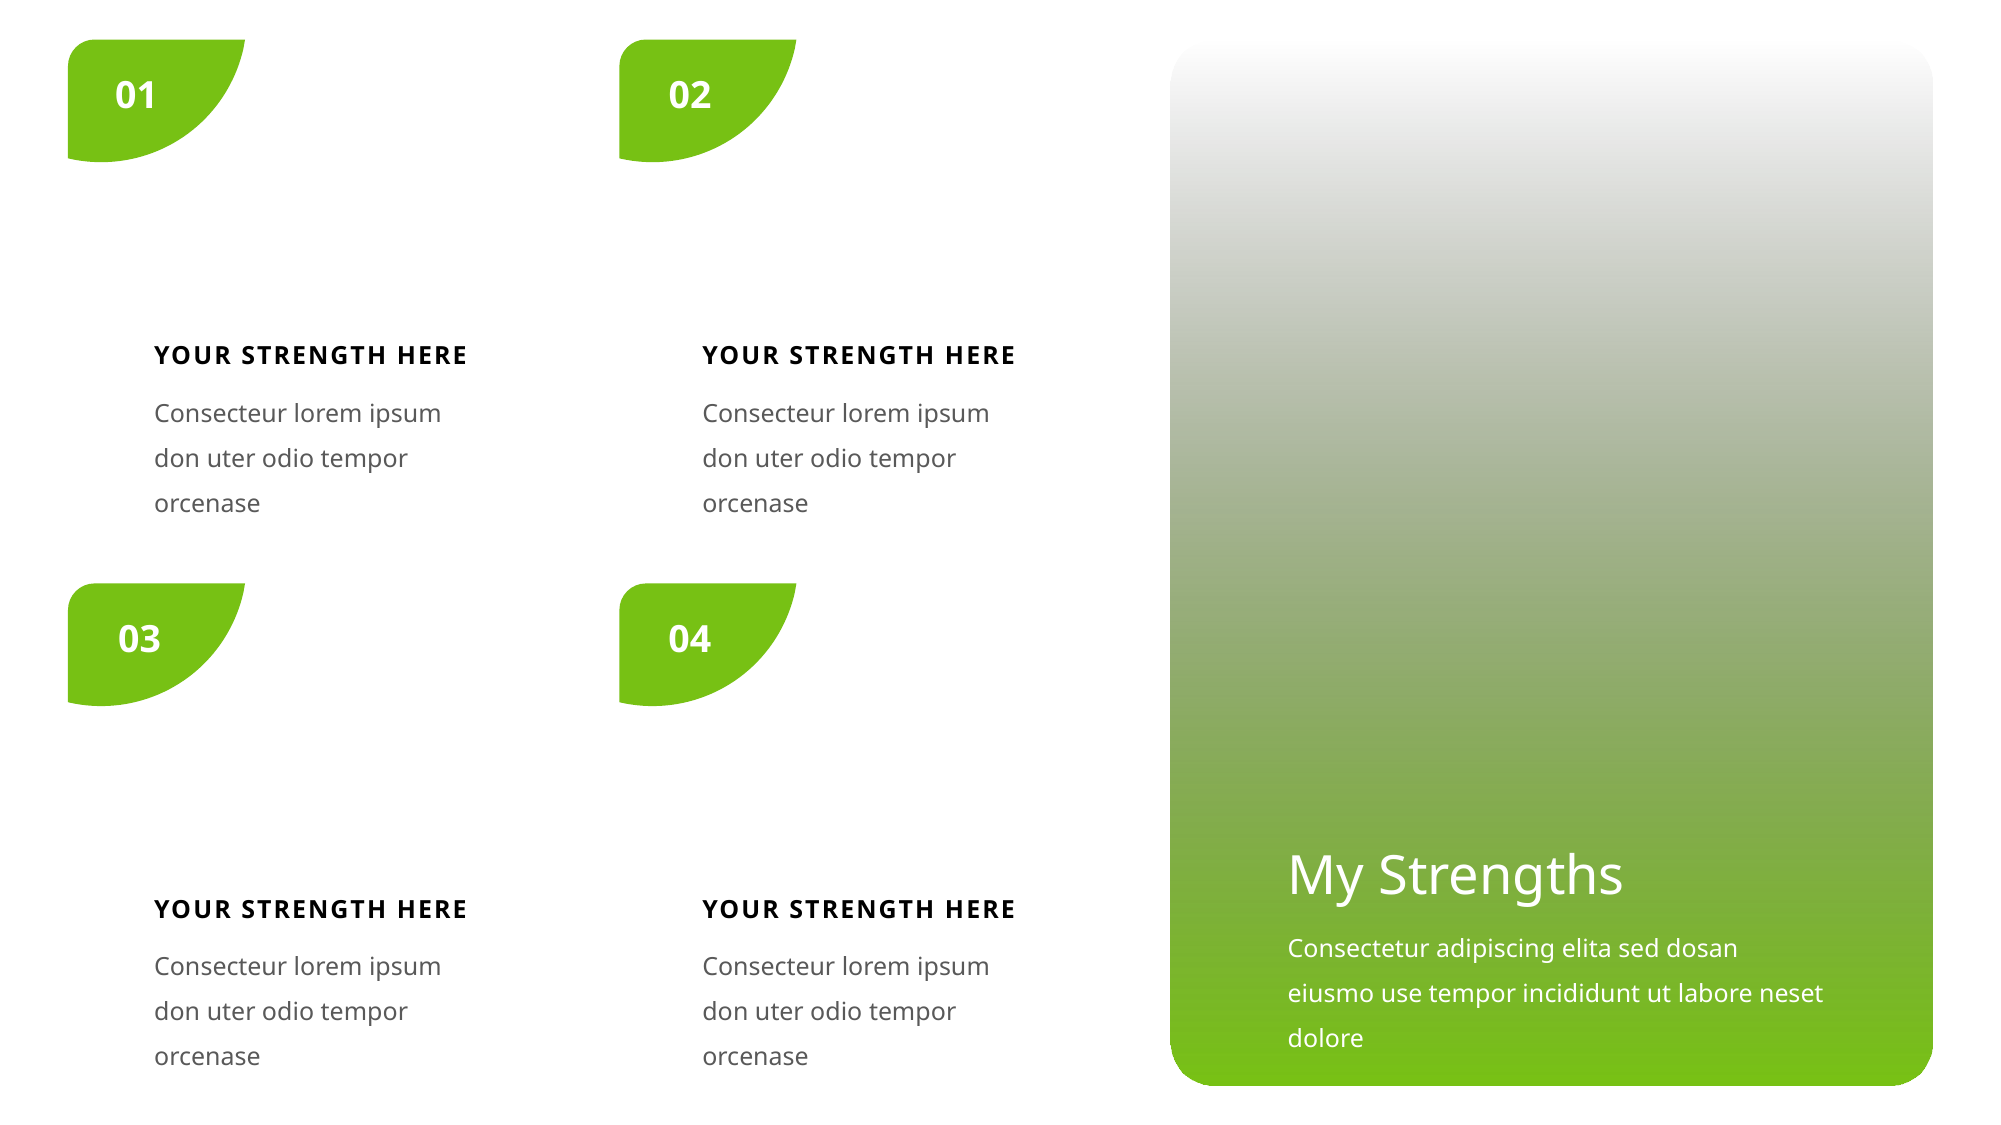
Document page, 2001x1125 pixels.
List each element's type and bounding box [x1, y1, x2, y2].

picture [1170, 39, 1932, 1086]
picture [67, 39, 570, 542]
picture [619, 39, 1122, 542]
picture [67, 583, 570, 1086]
picture [619, 583, 1122, 1086]
